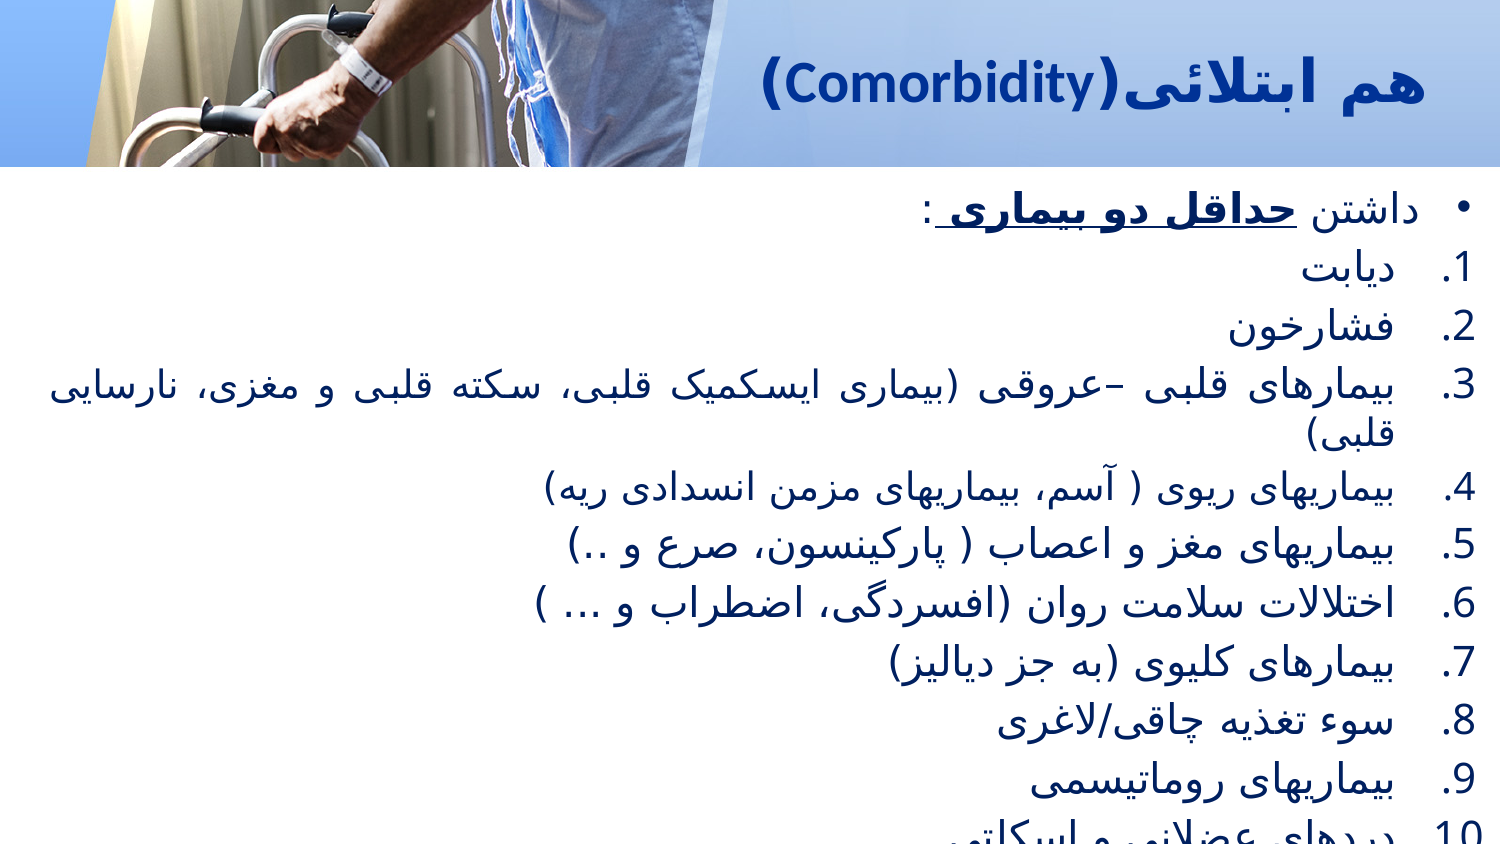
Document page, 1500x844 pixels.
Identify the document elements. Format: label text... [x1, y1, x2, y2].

title هم ابتلائی(Comorbidity) [722, 28, 1464, 129]
picture [0, 0, 1500, 844]
list داشتن حداقل دو بیماری : دیابت فشارخون بیمارهای قلبی –عروقی (بیماری ایسکمیک قلبی، سکته قلبی و مغزی، نارسایی قلبی) بیماریهای ریوی ( آسم، بیماریهای مزمن انسدادی ریه) بیماریهای مغز و اعصاب ( پارکینسون، صرع و ..) اختلالات سلامت روان (افسردگی، اضطراب و ... ) بیمارهای کلیوی (به جز دیالیز) سوء تغذیه چاقی/لاغری بیماریهای روماتیسمی دردهای عضلانی و اسکلتی [29, 173, 1483, 844]
